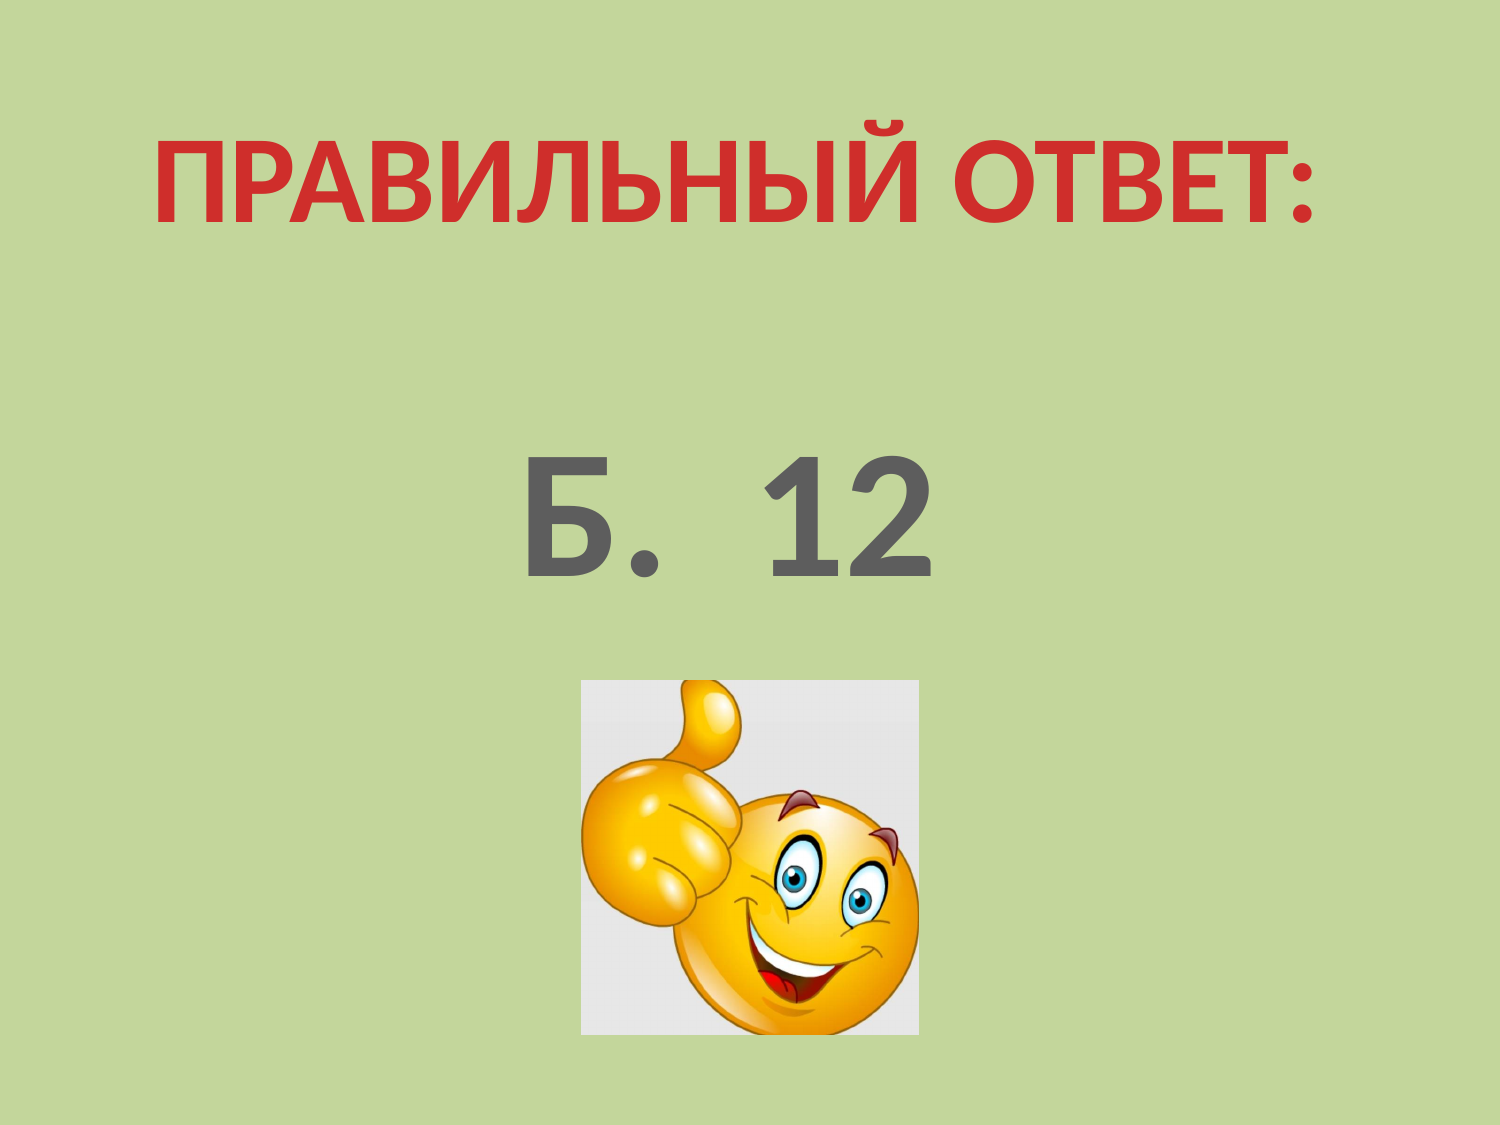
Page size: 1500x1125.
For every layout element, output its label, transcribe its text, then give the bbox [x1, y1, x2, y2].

text_box ПРАВИЛЬНЫЙ ОТВЕТ: [136, 89, 1364, 255]
picture [581, 680, 919, 1036]
text_box Б. 12 [501, 385, 955, 621]
